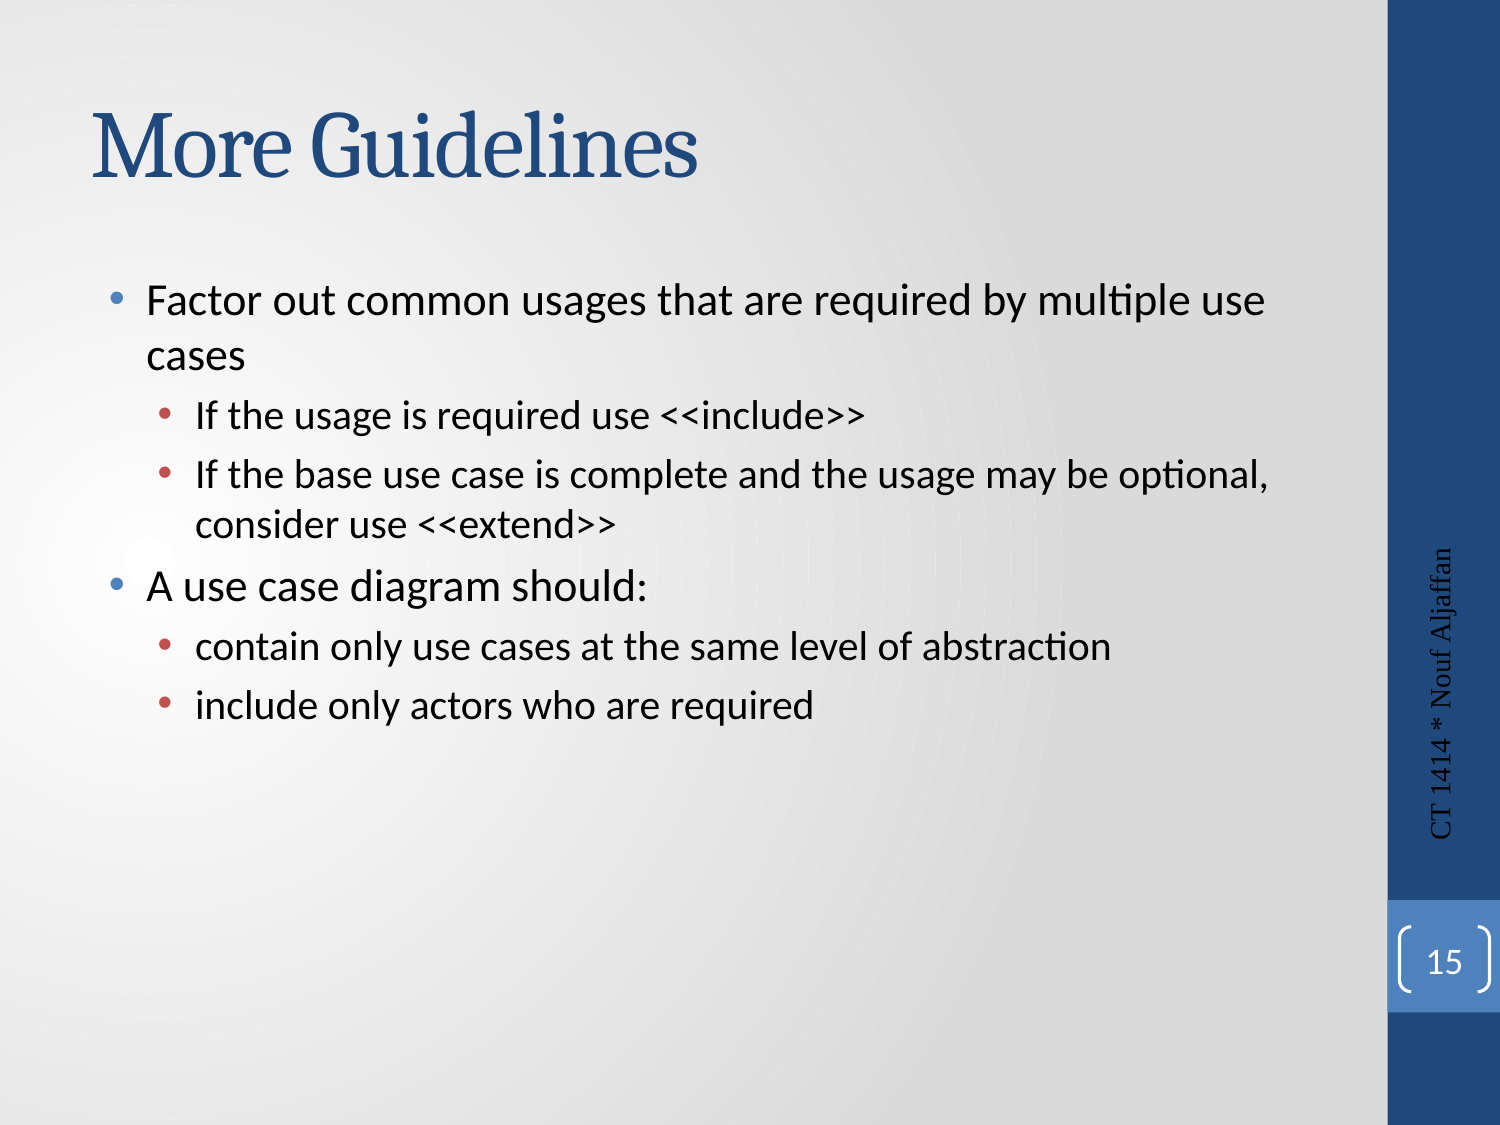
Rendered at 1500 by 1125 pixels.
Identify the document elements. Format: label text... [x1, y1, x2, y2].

footer CT 1414 * Nouf Aljaffan [1408, 500, 1469, 889]
slide_number 15 [1397, 925, 1492, 994]
list Factor out common usages that are required by multiple use cases If the usage is required use <<include>> If the base use case is complete and the usage may be optional, consider use <<extend>> A use case diagram should: contain only use cases at the same level of abstraction include only actors who are required [75, 262, 1325, 1050]
title More Guidelines [75, 45, 1325, 233]
